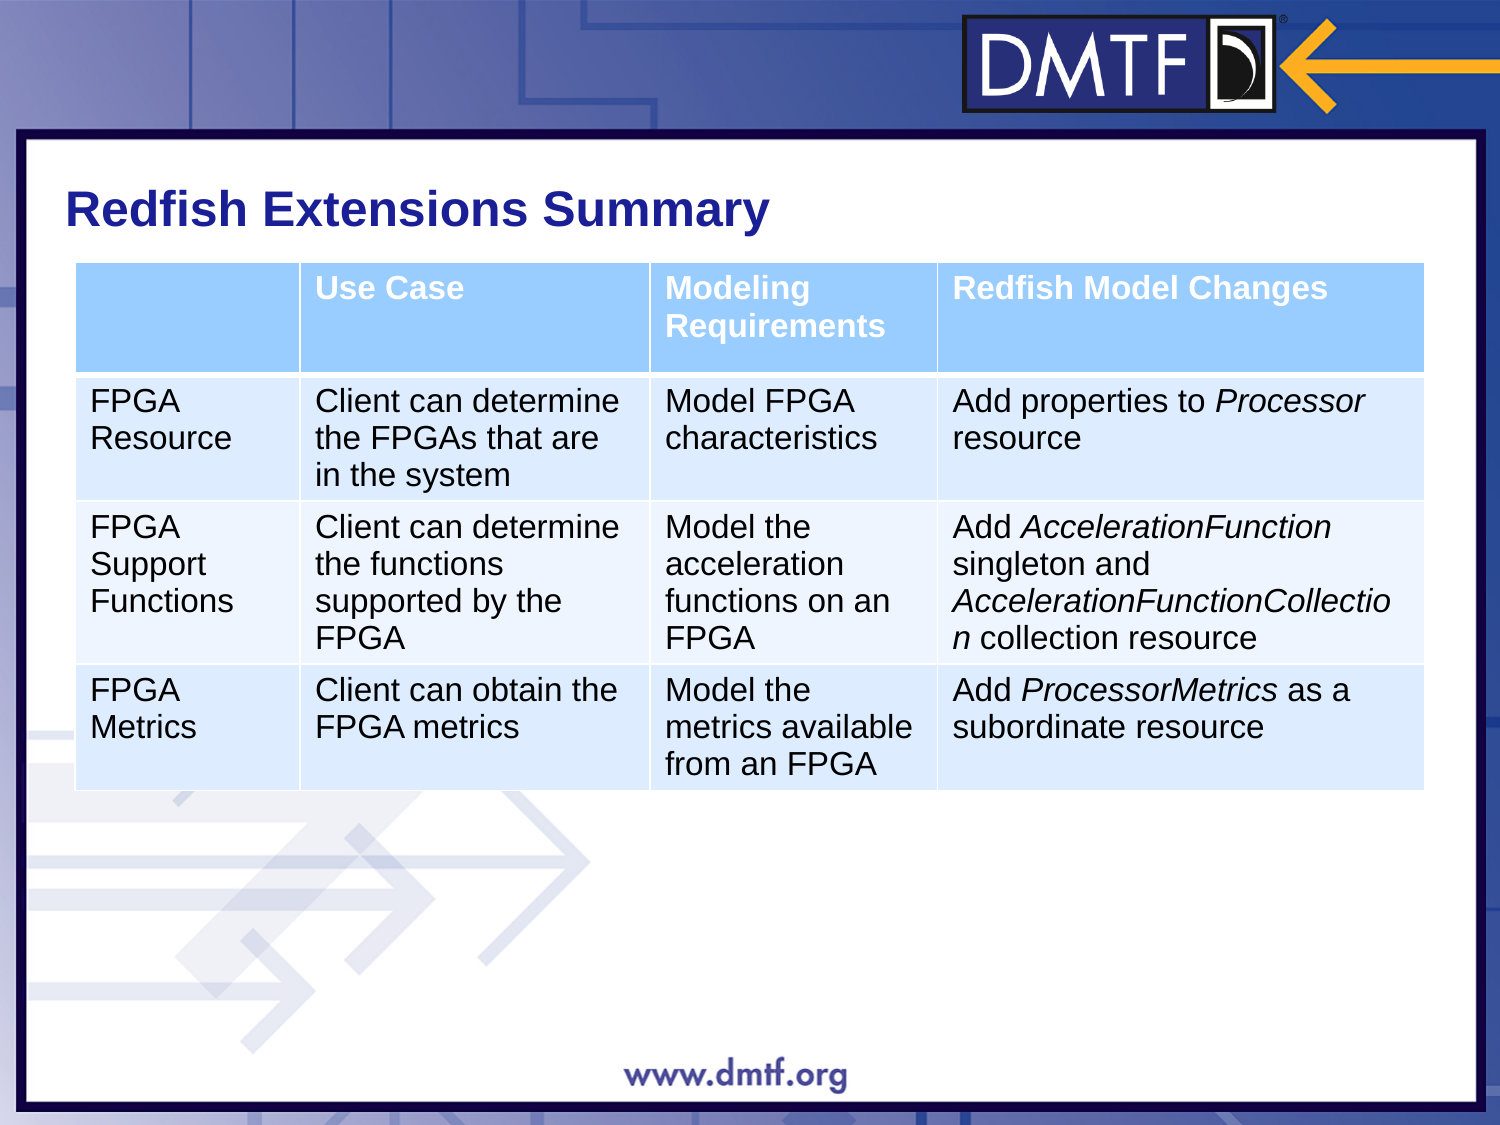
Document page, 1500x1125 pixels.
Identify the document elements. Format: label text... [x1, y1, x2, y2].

picture [0, 0, 1500, 1125]
table_cell FPGA Resource [76, 378, 299, 500]
table_header [76, 263, 299, 372]
table_header Modeling Requirements [651, 263, 937, 372]
table_cell FPGA Metrics [76, 665, 299, 790]
title Redfish Extensions Summary [50, 149, 1450, 263]
table_cell Client can obtain the FPGA metrics [301, 665, 649, 790]
table_cell Model FPGA characteristics [651, 378, 937, 500]
table_cell Client can determine the functions supported by the FPGA [301, 502, 649, 663]
table_cell Add ProcessorMetrics as a subordinate resource [938, 665, 1424, 790]
table_cell Add AccelerationFunction singleton and AccelerationFunctionCollection collection resource [938, 502, 1424, 663]
table_cell Client can determine the FPGAs that are in the system [301, 378, 649, 500]
table_cell Model the acceleration functions on an FPGA [651, 502, 937, 663]
table_cell Add properties to Processor resource [938, 378, 1424, 500]
table_cell FPGA Support Functions [76, 502, 299, 663]
table_header Use Case [301, 263, 649, 372]
table_cell Model the metrics available from an FPGA [651, 665, 937, 790]
table_header Redfish Model Changes [938, 263, 1424, 372]
